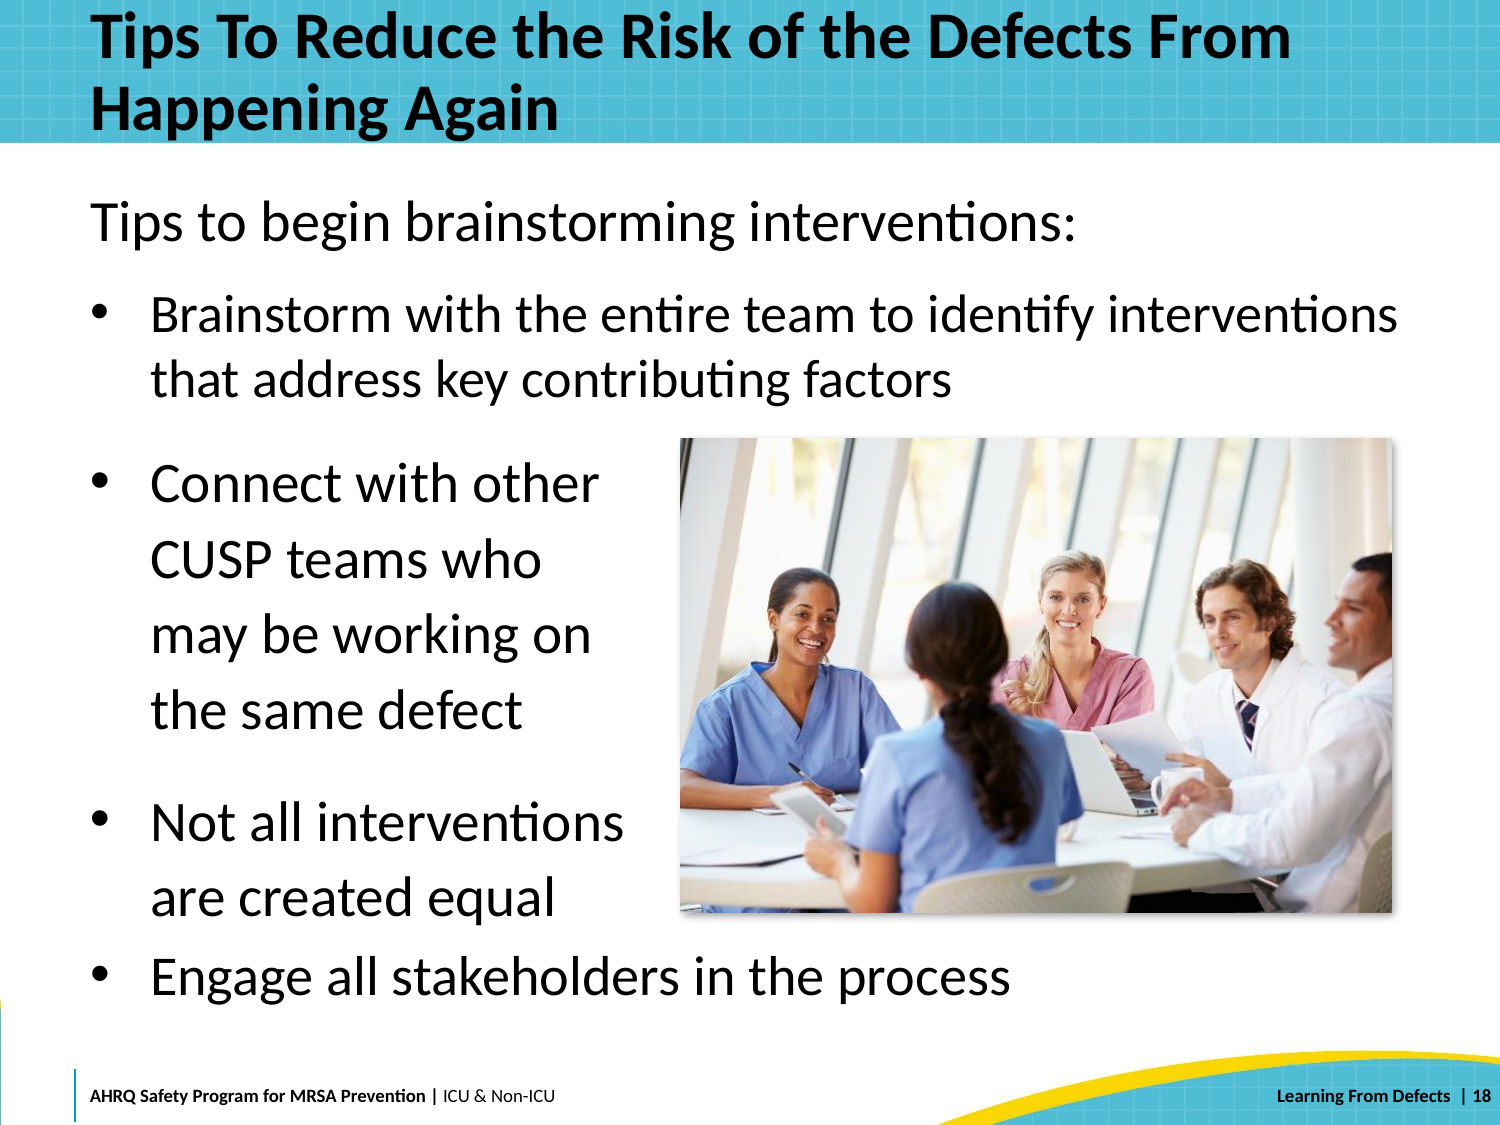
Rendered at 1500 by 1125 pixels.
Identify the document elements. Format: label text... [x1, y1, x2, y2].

list Tips to begin brainstorming interventions: Brainstorm with the entire team to identify interventions that address key contributing factors [75, 176, 1425, 433]
list Engage all stakeholders in the process [75, 918, 1367, 997]
title Tips To Reduce the Risk of the Defects From Happening Again [75, 0, 1455, 145]
picture [0, 0, 1500, 1125]
slide_number | 18 [1455, 1065, 1500, 1125]
list Connect with other CUSP teams who may be working on the same defect Not all interventions are created equal [74, 430, 650, 943]
